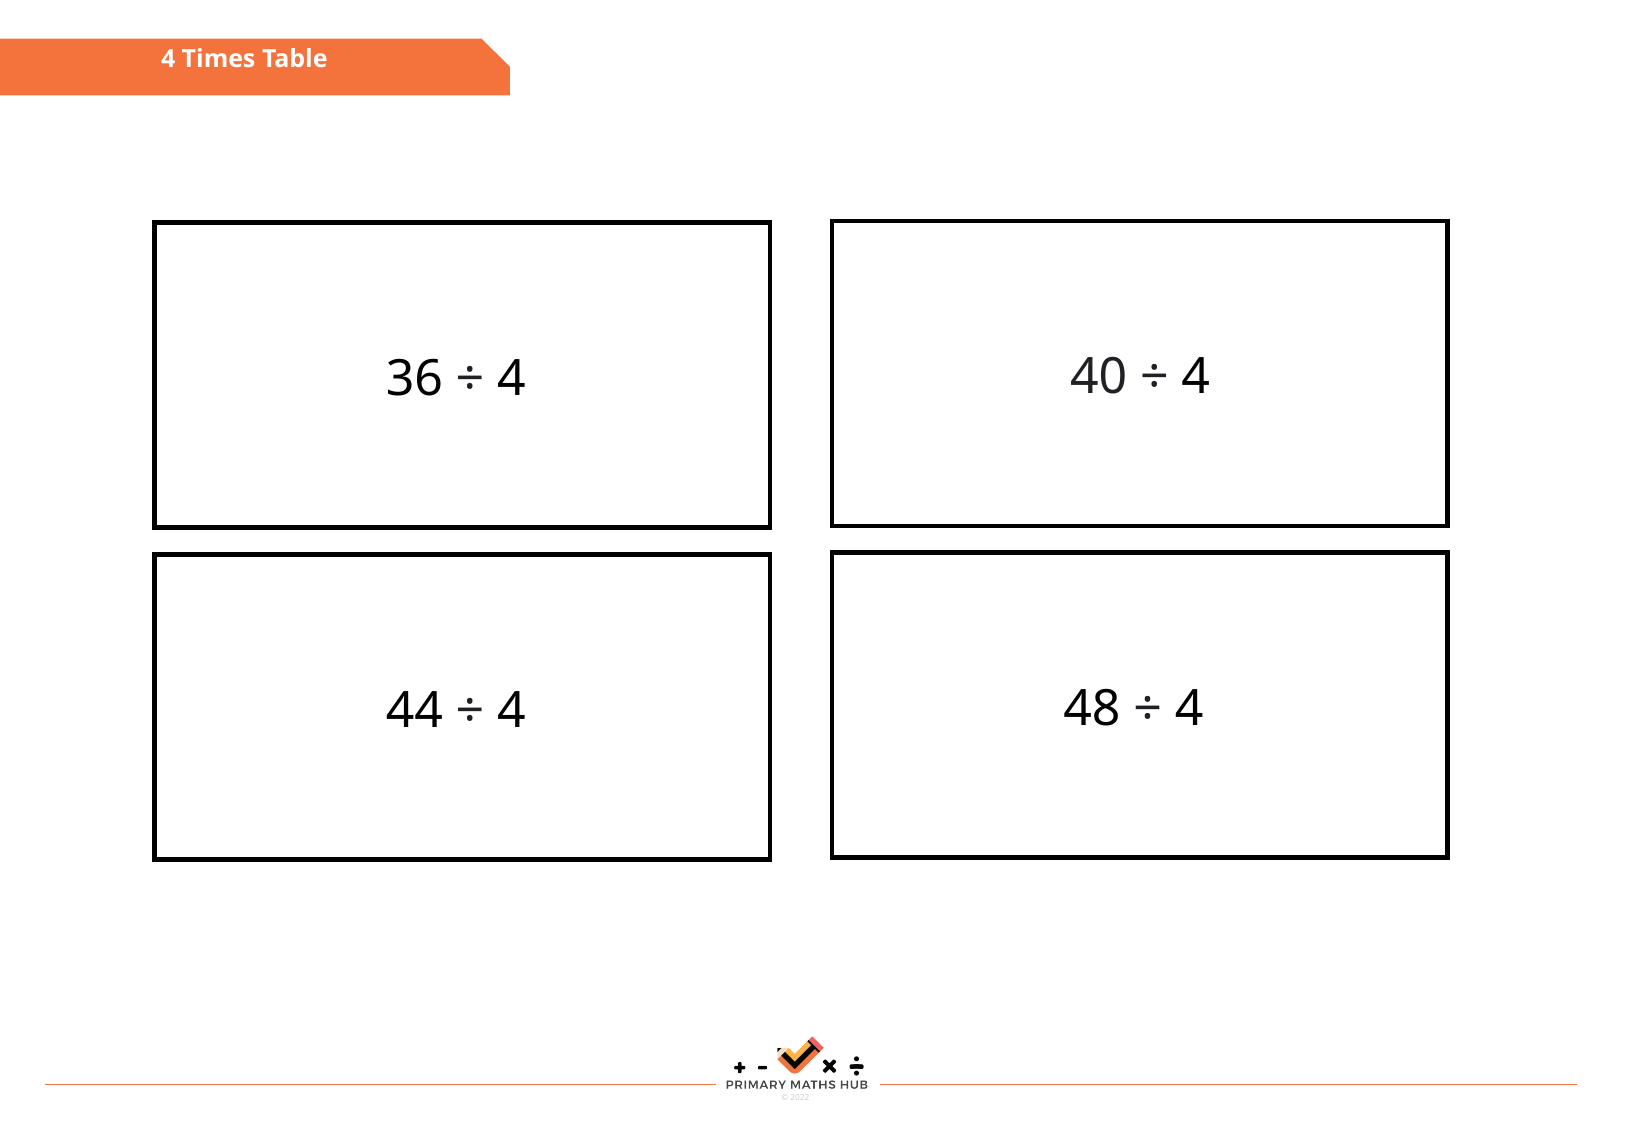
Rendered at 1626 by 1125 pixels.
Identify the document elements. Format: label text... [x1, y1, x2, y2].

text_box 44 ÷ 4 [153, 553, 771, 860]
text_box 48 ÷ 4 [831, 552, 1449, 859]
text_box © 2022 [720, 1084, 870, 1110]
text_box 40 ÷ 4 [831, 220, 1449, 527]
text_box 36 ÷ 4 [153, 222, 771, 529]
text_box 4 Times Table [0, 37, 511, 97]
picture [722, 1034, 872, 1094]
